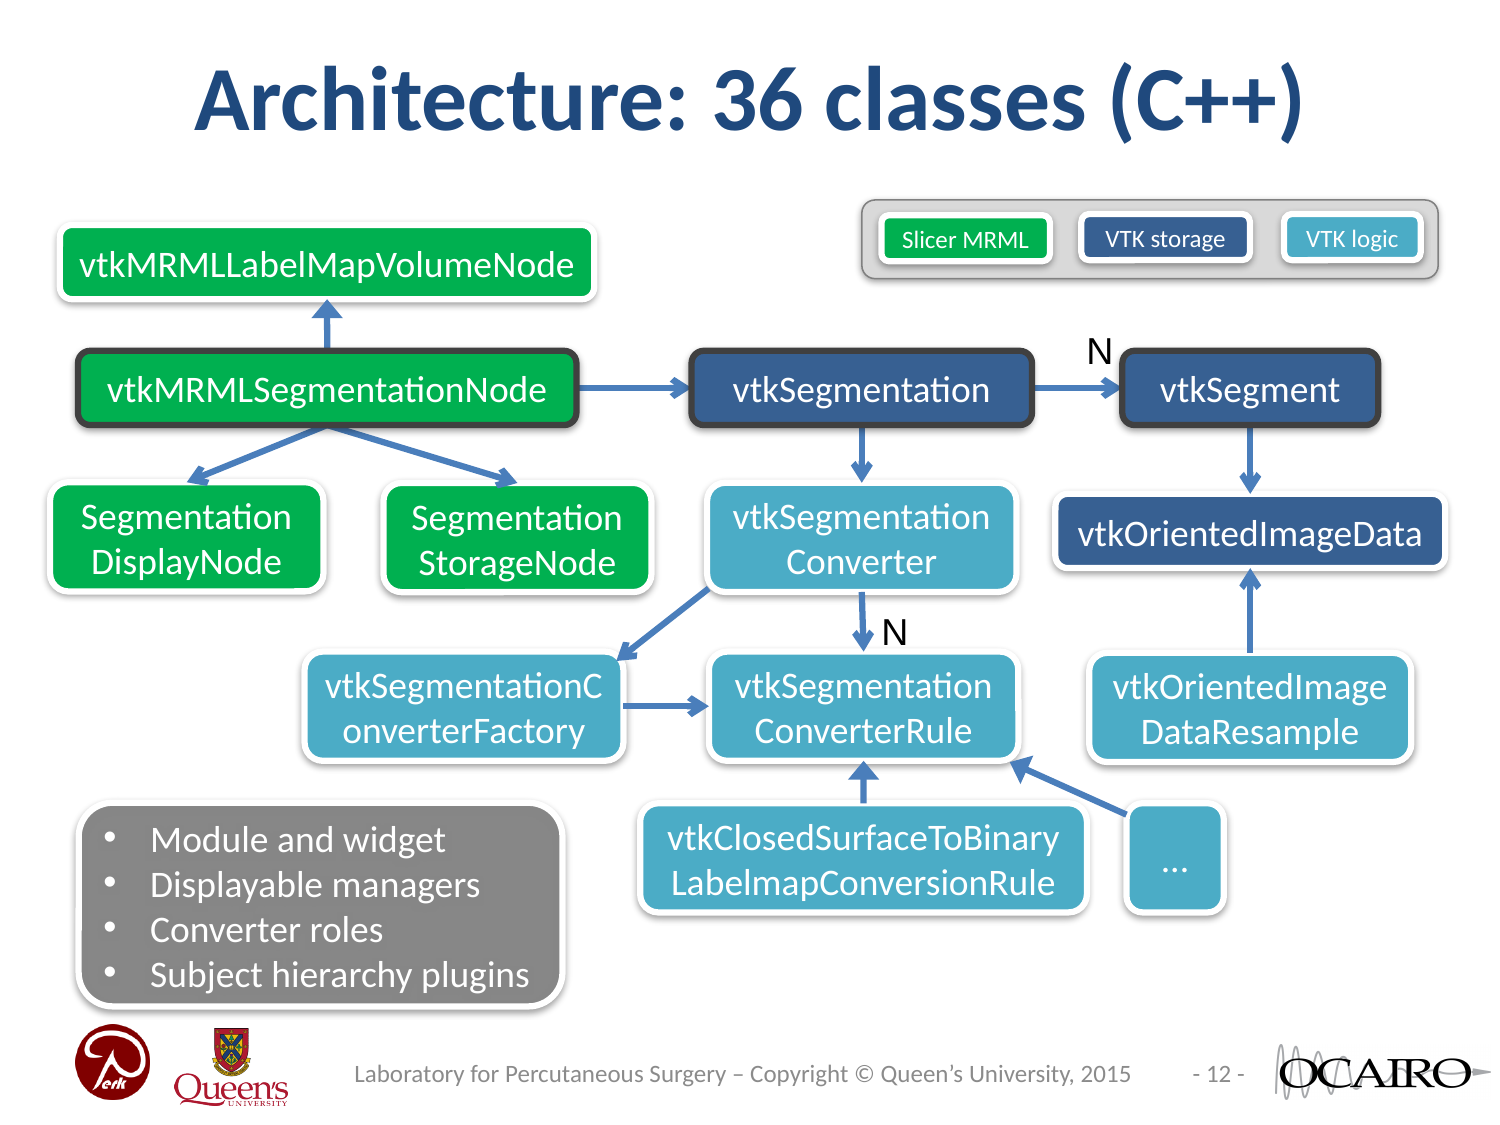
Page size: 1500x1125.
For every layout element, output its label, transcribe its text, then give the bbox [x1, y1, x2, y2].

text_box vtkOrientedImageData [1052, 490, 1449, 572]
text_box VTK storage [1078, 210, 1254, 264]
text_box vtkSegmentationConverterFactory [301, 648, 627, 764]
title Architecture: 36 classes (C++) [74, 0, 1426, 188]
text_box SegmentationStorageNode [380, 479, 655, 596]
text_box [861, 199, 1439, 280]
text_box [186, 424, 325, 483]
text_box Slicer MRML [878, 212, 1054, 265]
text_box vtkMRMLLabelMapVolumeNode [56, 221, 598, 303]
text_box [616, 588, 709, 662]
picture [75, 1024, 150, 1100]
text_box vtkSegmentationConverterRule [705, 648, 1022, 764]
text_box SegmentationDisplayNode [46, 479, 327, 595]
text_box vtkOrientedImageDataResample [1086, 649, 1415, 766]
picture [174, 1028, 288, 1106]
picture [1275, 1044, 1491, 1100]
text_box N [866, 600, 924, 661]
text_box Module and widget Displayable managers Converter roles Subject hierarchy plugins [75, 799, 566, 1010]
text_box vtkSegment [1119, 347, 1382, 429]
text_box vtkMRMLSegmentationNode [74, 347, 580, 429]
text_box ... [1123, 800, 1227, 916]
text_box vtkClosedSurfaceToBinaryLabelmapConversionRule [637, 800, 1091, 916]
text_box N [1071, 319, 1129, 379]
footer Laboratory for Percutaneous Surgery – Copyright © Queen’s University, 2015 [312, 1042, 1175, 1103]
text_box VTK logic [1280, 210, 1424, 264]
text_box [1009, 761, 1127, 815]
text_box vtkSegmentationConverter [703, 479, 1020, 596]
slide_number - 12 - [1175, 1042, 1263, 1103]
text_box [326, 424, 518, 484]
text_box vtkSegmentation [688, 347, 1036, 429]
